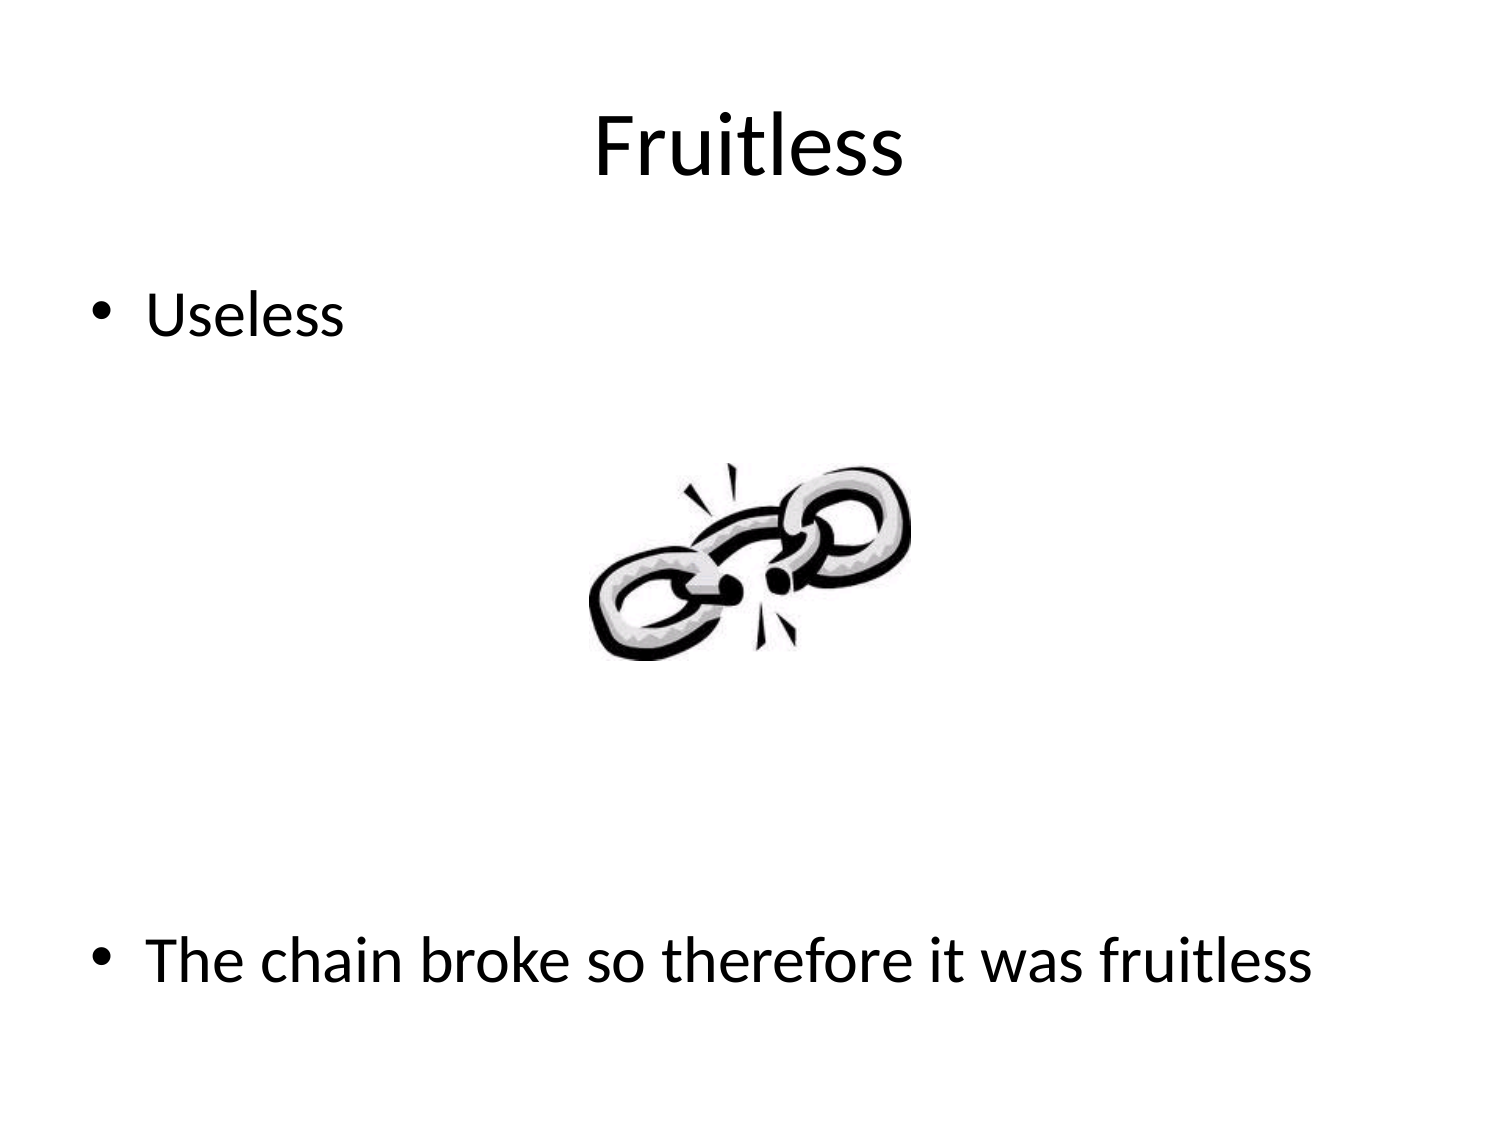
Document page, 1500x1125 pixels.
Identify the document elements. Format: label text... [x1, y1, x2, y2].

list Useless The chain broke so therefore it was fruitless [75, 262, 1425, 1005]
title Fruitless [75, 45, 1425, 233]
picture [588, 463, 912, 662]
